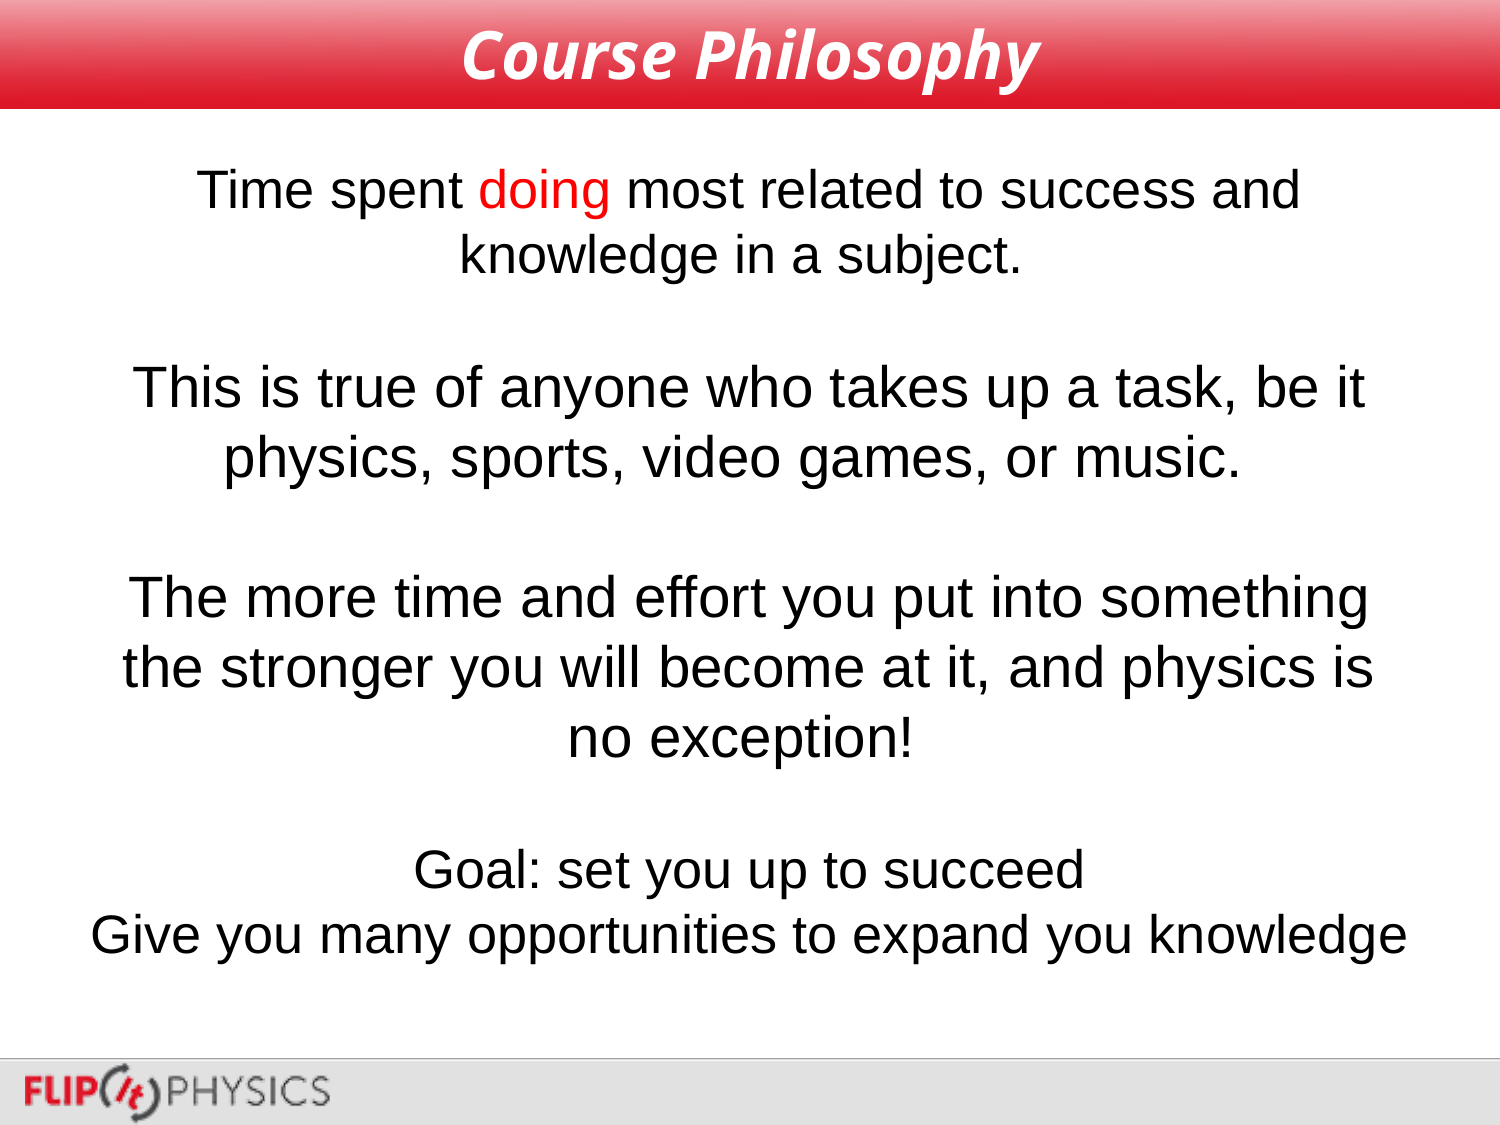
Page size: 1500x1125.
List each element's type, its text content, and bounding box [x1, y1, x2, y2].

title Course Philosophy [75, 15, 1425, 91]
text_box Time spent doing most related to success and knowledge in a subject. This is true of anyone who takes up a task, be it physics, sports, video games, or music. The more time and effort you put into something the stronger you will become at it, and physics is no exception! Goal: set you up to succeed Give you many opportunities to expand you knowledge [74, 147, 1425, 972]
picture [0, 0, 1500, 109]
picture [0, 1058, 1500, 1125]
